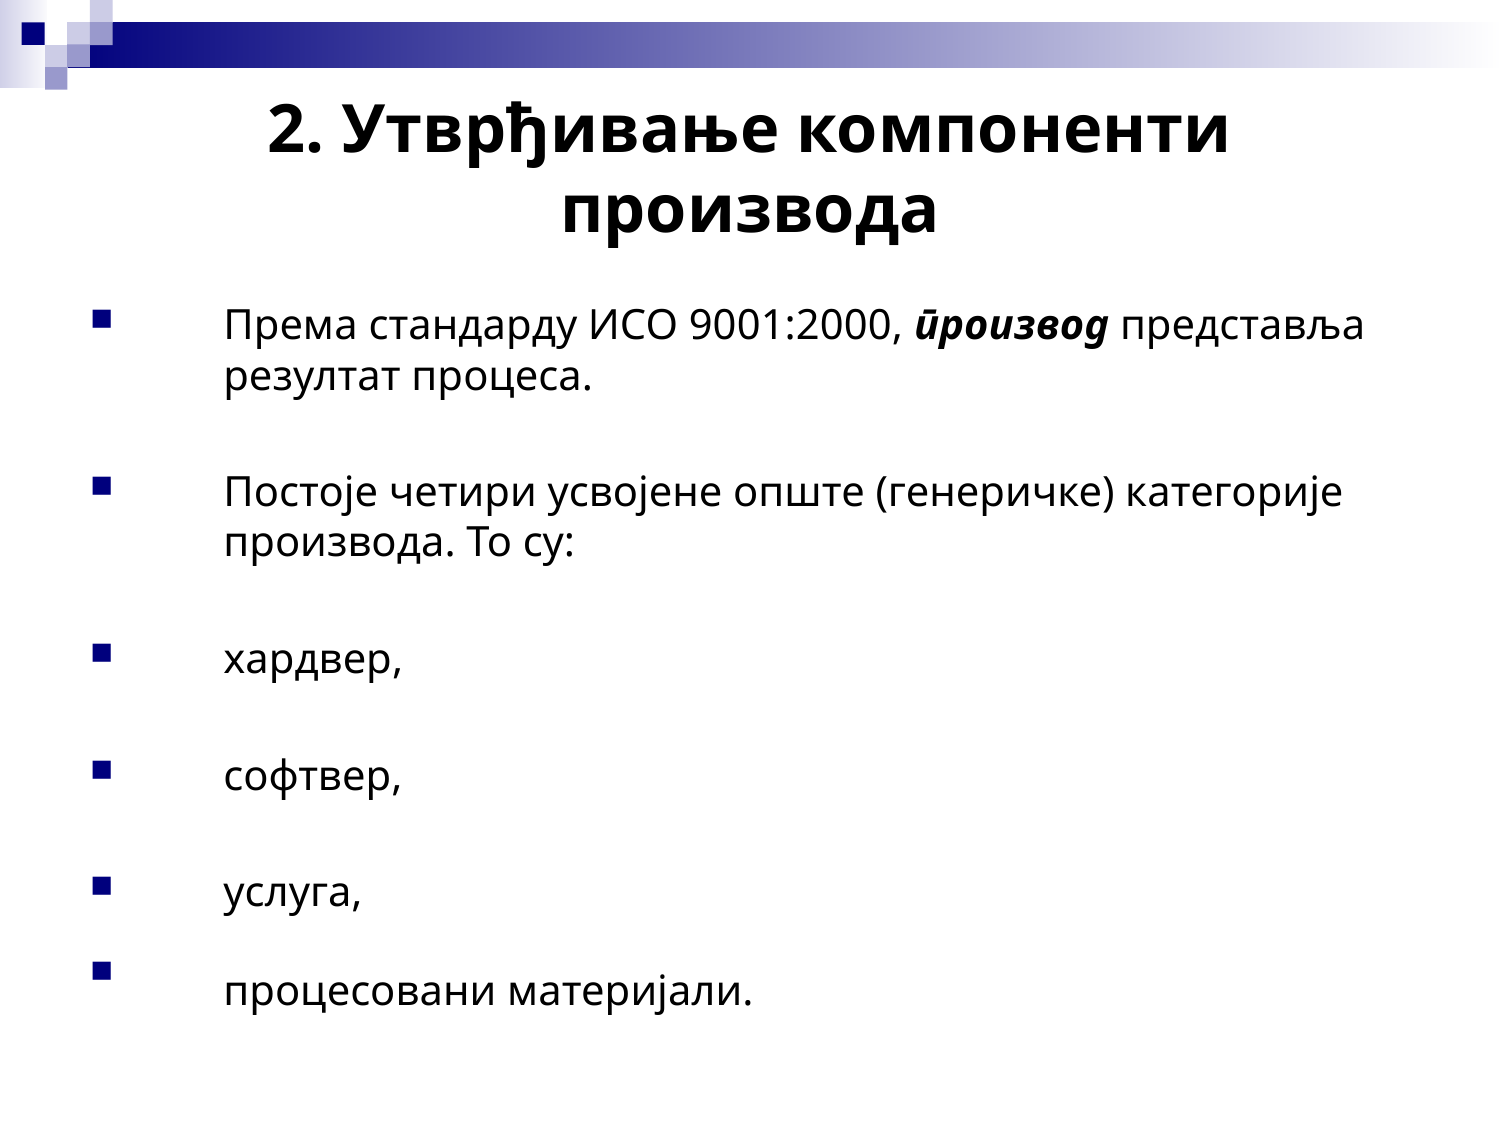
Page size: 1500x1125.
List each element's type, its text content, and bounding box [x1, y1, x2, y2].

title 2. Утврђивање компоненти производа [74, 94, 1426, 238]
list Према стандарду ИСО 9001:2000, производ представља резултат процеса. Постоје четири усвојене опште (генеричке) категорије производа. То су: хардвер, софтвер, услуга, процесовани материјали. [74, 290, 1426, 1071]
